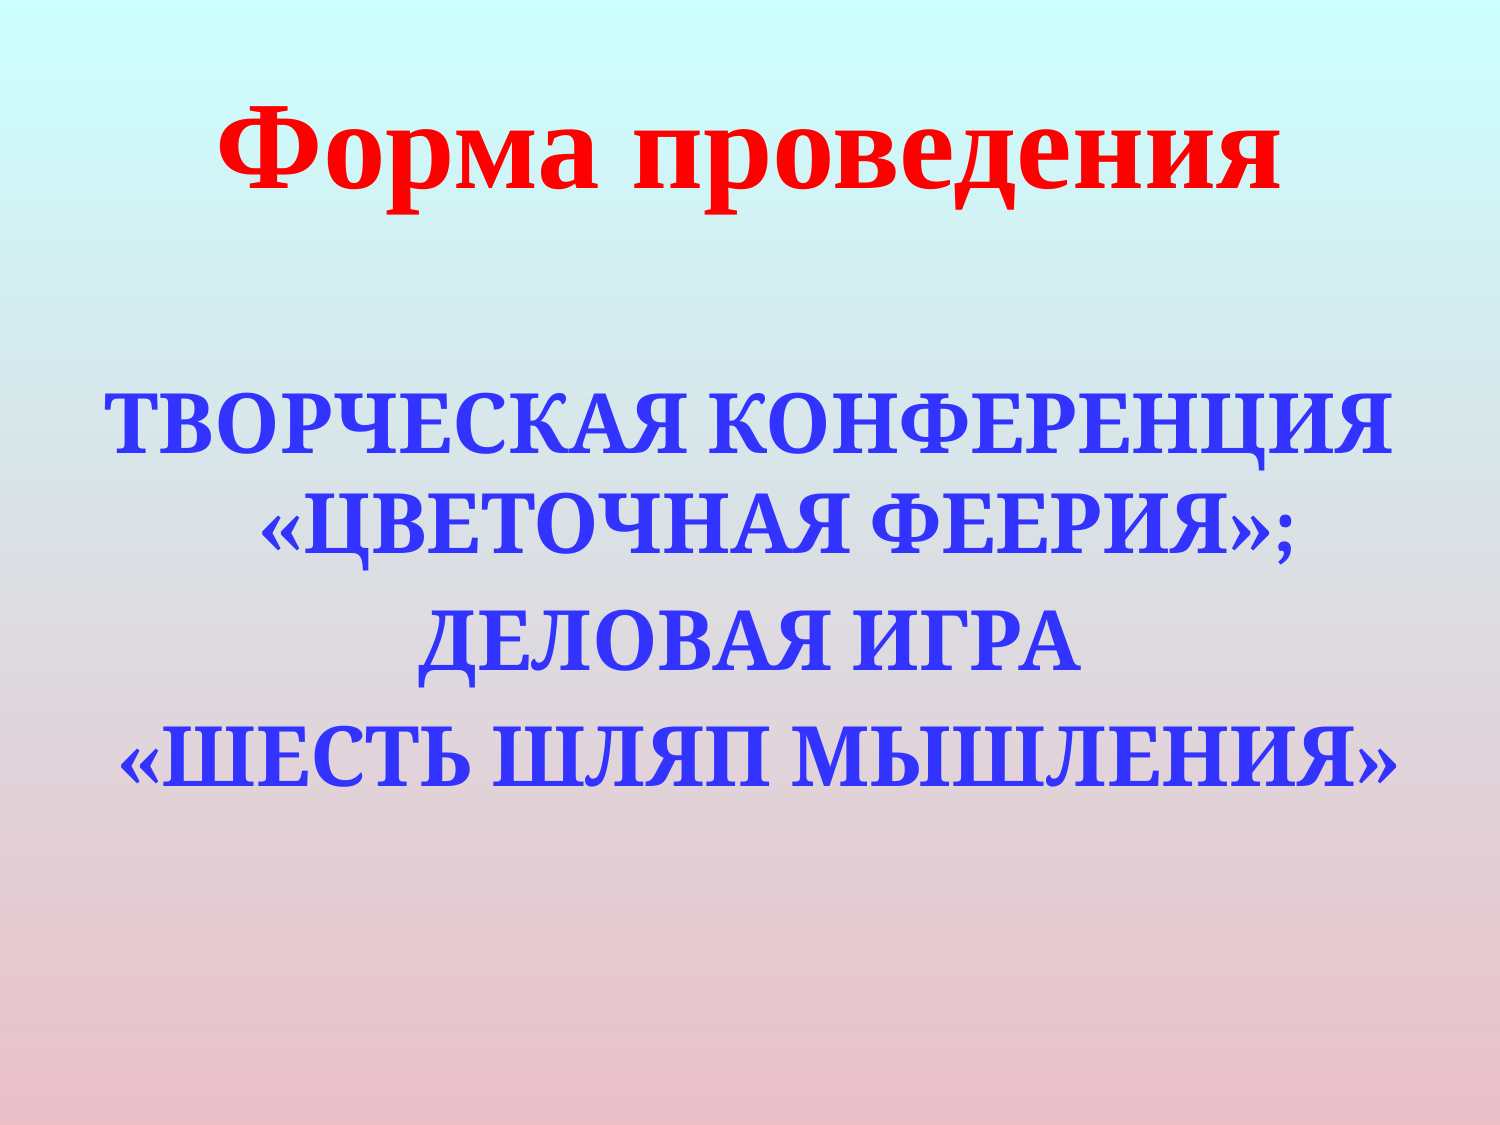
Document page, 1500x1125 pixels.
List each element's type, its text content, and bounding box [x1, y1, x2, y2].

title Форма проведения [75, 45, 1425, 233]
list ТВОРЧЕСКАЯ КОНФЕРЕНЦИЯ «ЦВЕТОЧНАЯ ФЕЕРИЯ»; ДЕЛОВАЯ ИГРА «ШЕСТЬ ШЛЯП МЫШЛЕНИЯ» [75, 246, 1425, 1005]
